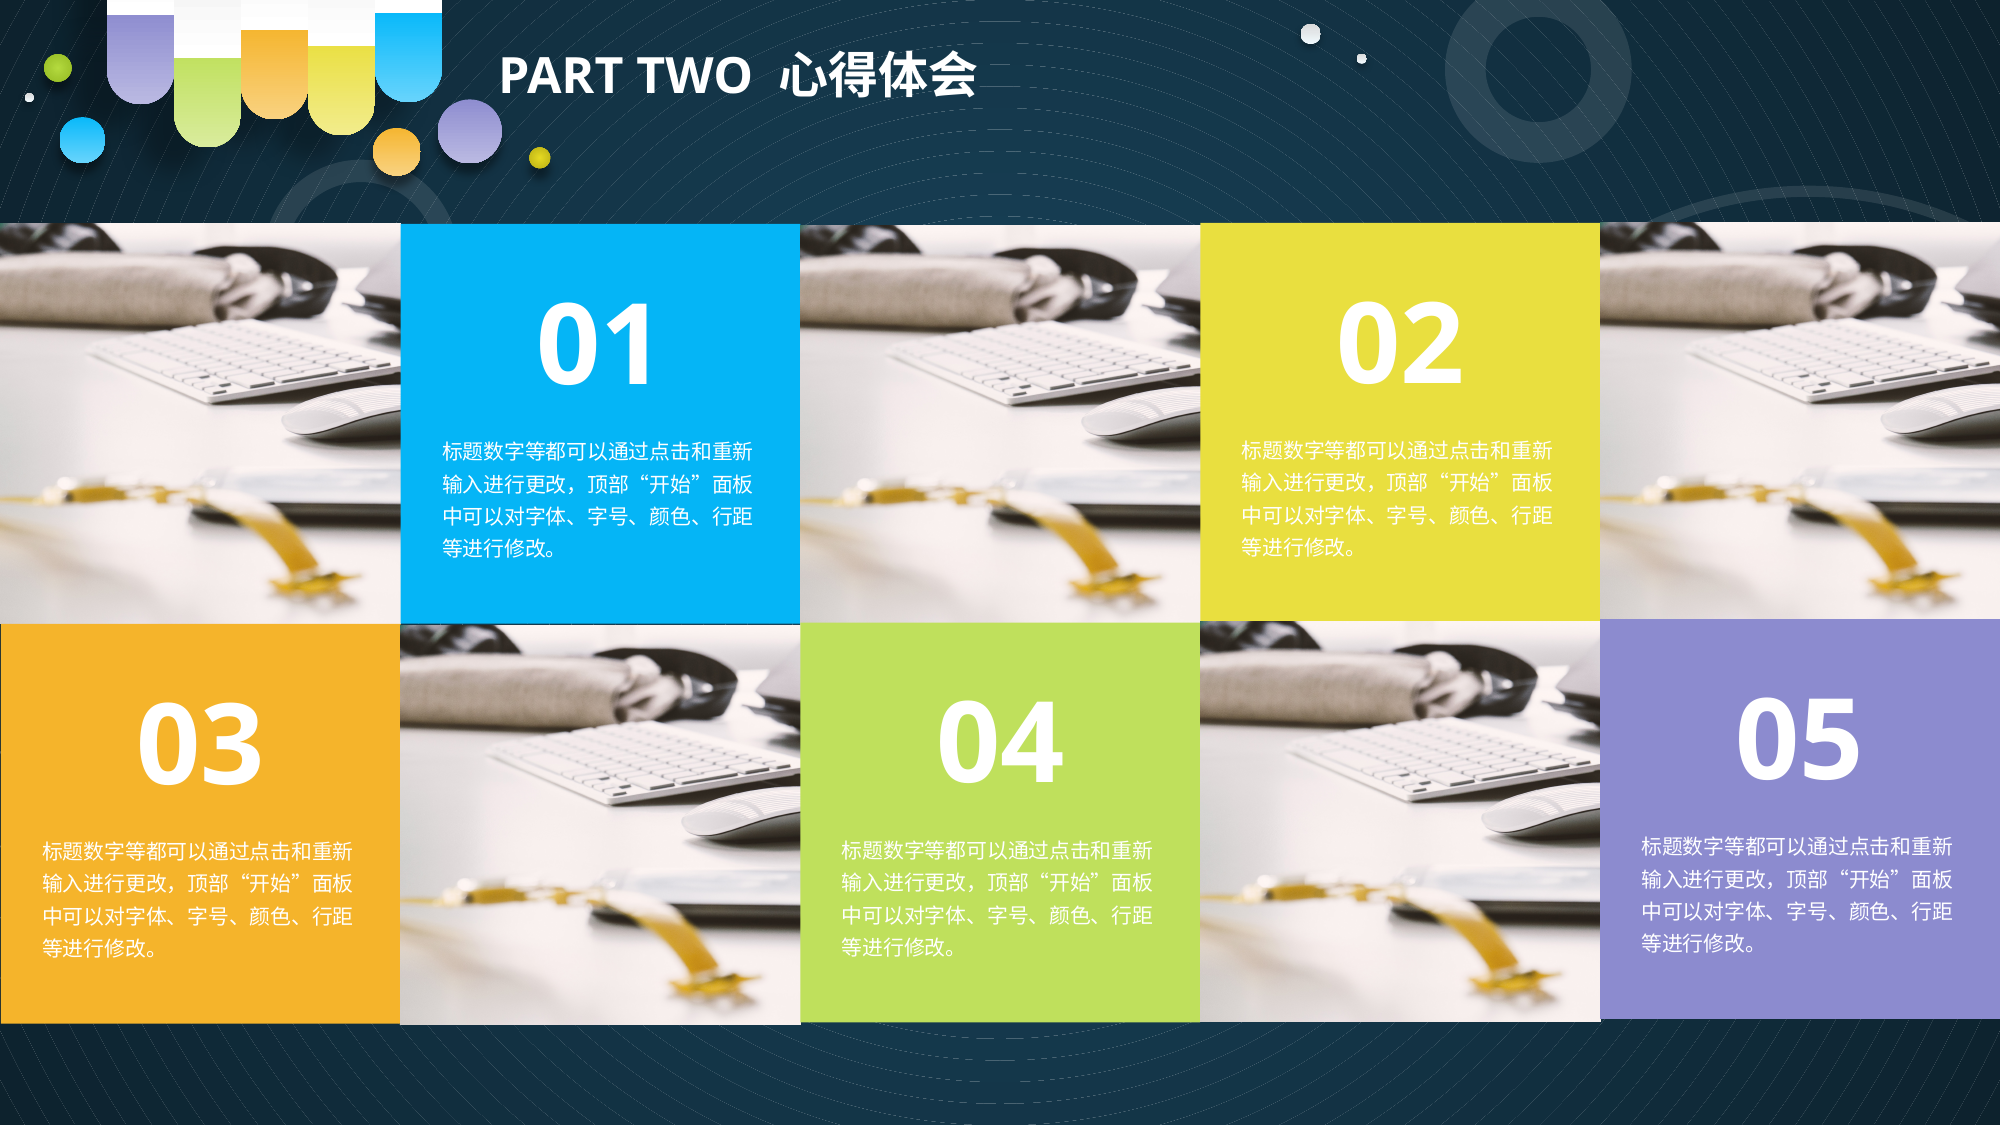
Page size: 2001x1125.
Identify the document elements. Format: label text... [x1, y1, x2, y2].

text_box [1200, 222, 1600, 621]
picture [801, 225, 1601, 1022]
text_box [0, 623, 401, 1024]
picture [0, 223, 400, 623]
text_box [400, 223, 801, 624]
picture [1600, 222, 2000, 619]
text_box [800, 622, 1201, 1023]
picture [400, 625, 801, 1025]
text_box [1600, 619, 2000, 1019]
list PART TWO 心得体会 [482, 33, 1358, 122]
